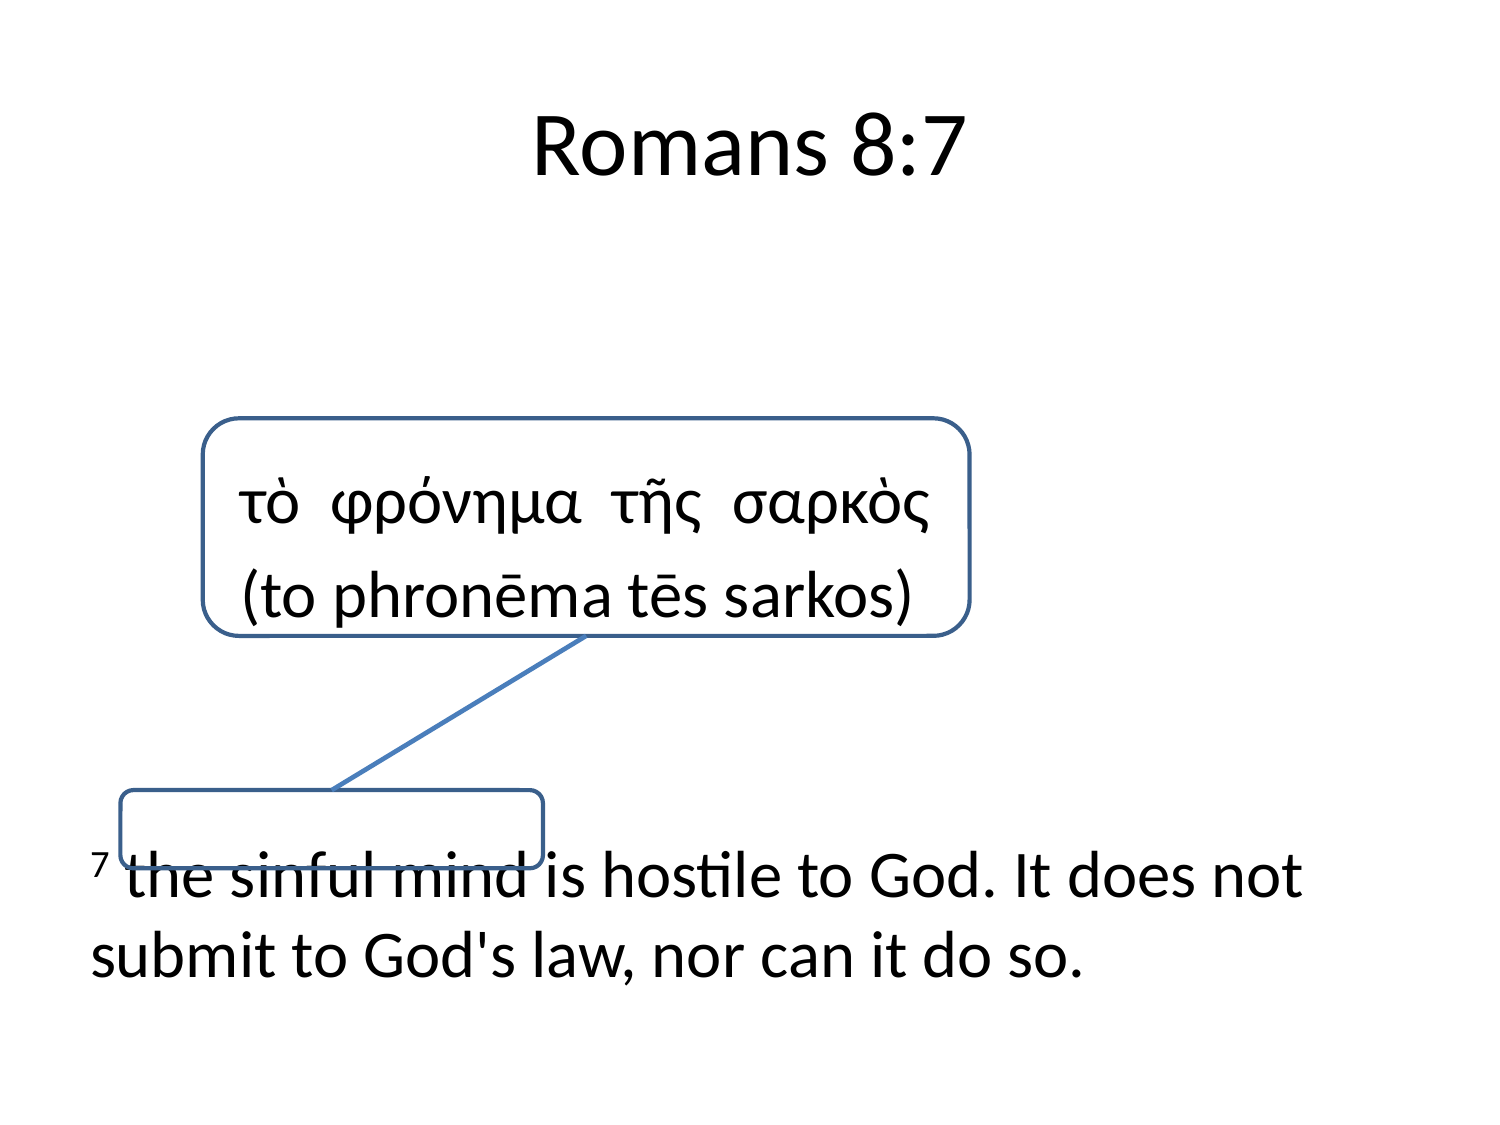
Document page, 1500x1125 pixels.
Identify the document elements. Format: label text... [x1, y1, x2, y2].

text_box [331, 635, 587, 791]
text_box [200, 416, 972, 639]
text_box [118, 787, 546, 871]
title Romans 8:7 [75, 45, 1425, 233]
list τὸ φρόνημα τῆς σαρκὸς (to phronēma tēs sarkos) 7 the sinful mind is hostile to God. It does not submit to God's law, nor can it do so. [75, 262, 1425, 1005]
